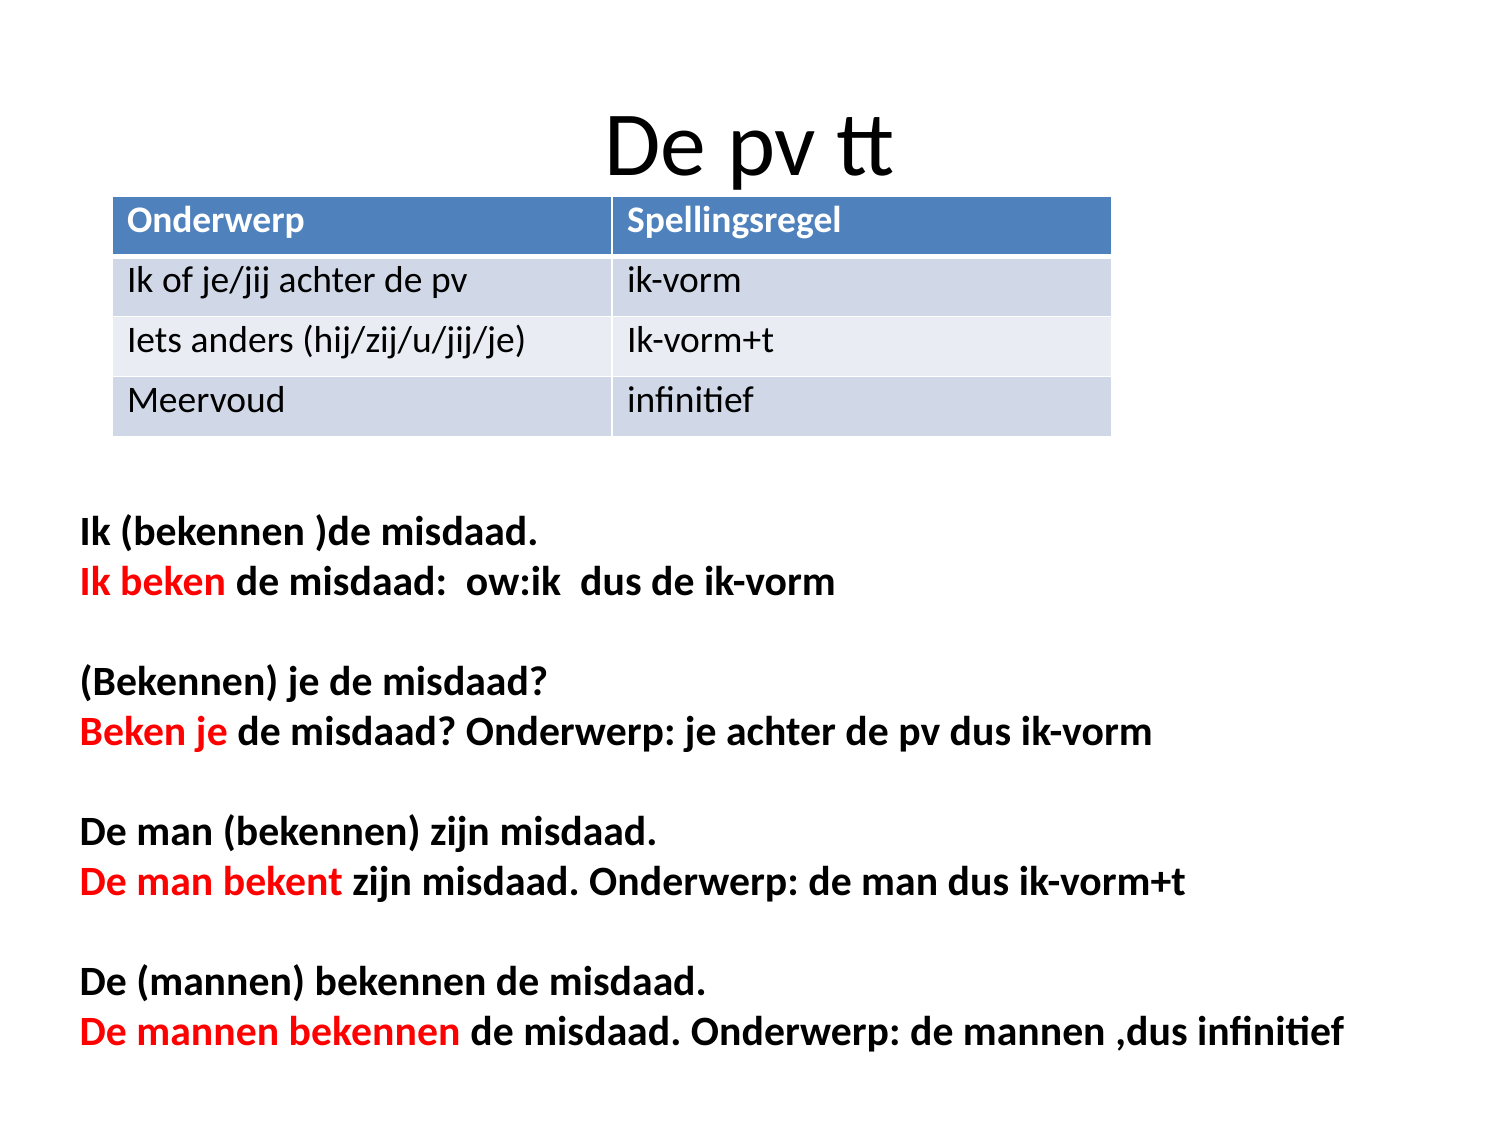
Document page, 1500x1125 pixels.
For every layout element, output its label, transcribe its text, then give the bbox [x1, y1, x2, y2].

table_cell Ik-vorm+t [613, 317, 1111, 376]
title De pv tt [75, 45, 1425, 233]
table_header Onderwerp [113, 197, 611, 254]
table_header Spellingsregel [613, 197, 1111, 254]
table_cell Meervoud [113, 377, 611, 436]
table_cell Iets anders (hij/zij/u/jij/je) [113, 317, 611, 376]
table_cell Ik of je/jij achter de pv [113, 259, 611, 316]
table_cell ik-vorm [613, 259, 1111, 316]
text_box Ik (bekennen )de misdaad. Ik beken de misdaad: ow:ik dus de ik-vorm (Bekennen) je de misdaad? Beken je de misdaad? Onderwerp: je achter de pv dus ik-vorm De man (bekennen) zijn misdaad. De man bekent zijn misdaad. Onderwerp: de man dus ik-vorm+t De (mannen) bekennen de misdaad. De mannen bekennen de misdaad. Onderwerp: de mannen ,dus infinitief [64, 196, 1365, 1125]
table_cell infinitief [613, 377, 1111, 436]
